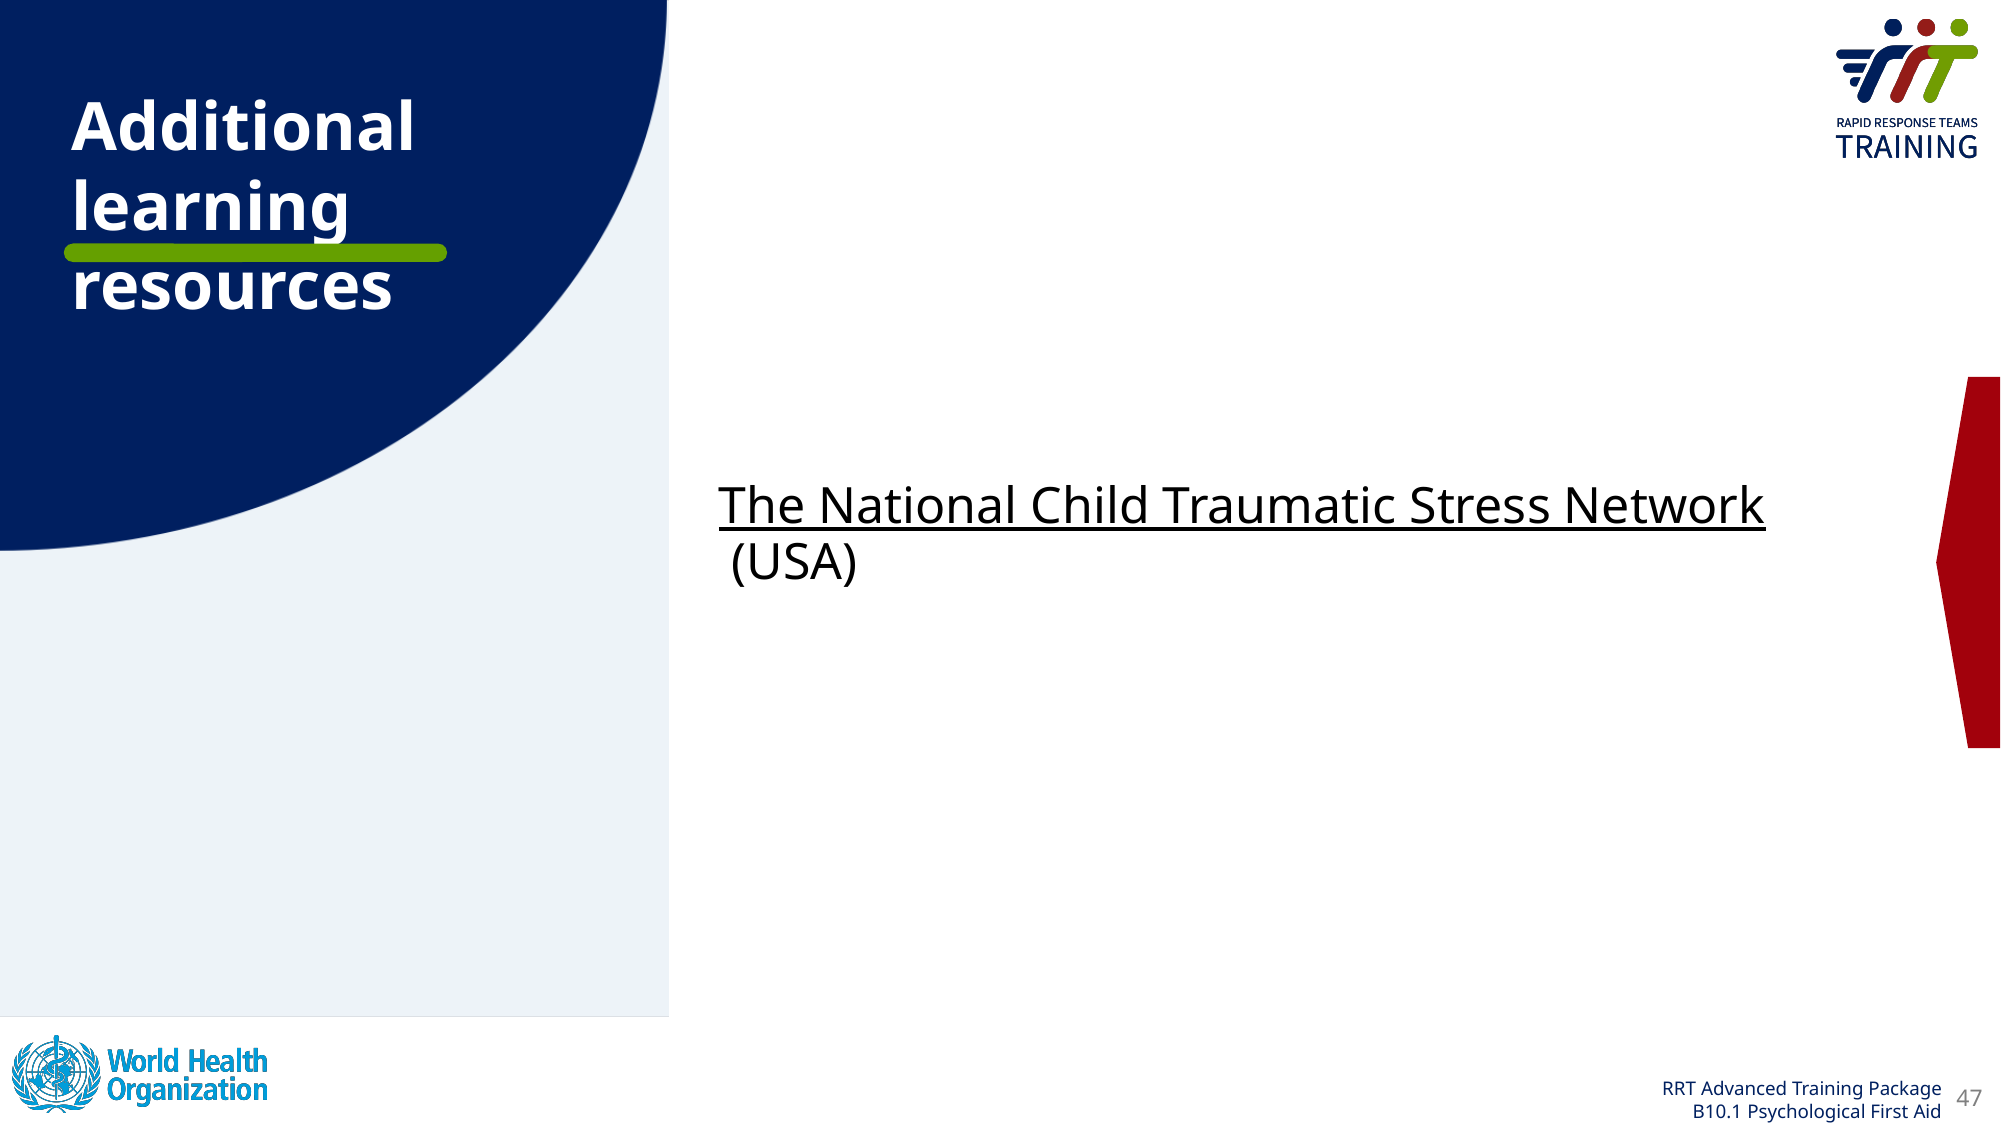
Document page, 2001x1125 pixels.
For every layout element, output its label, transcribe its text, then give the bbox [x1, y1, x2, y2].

list The National Child Traumatic Stress Network (USA) [710, 490, 1813, 635]
picture [24, 1054, 36, 1087]
picture [12, 1035, 54, 1068]
picture [50, 1108, 62, 1113]
picture [22, 1062, 26, 1077]
picture [46, 1056, 54, 1062]
picture [0, 0, 669, 1018]
picture [71, 1053, 90, 1091]
picture [30, 1083, 37, 1091]
picture [36, 1088, 78, 1105]
picture [1835, 19, 1978, 167]
picture [40, 1062, 47, 1070]
picture [34, 1054, 43, 1078]
picture [12, 1083, 48, 1113]
picture [59, 1035, 267, 1113]
